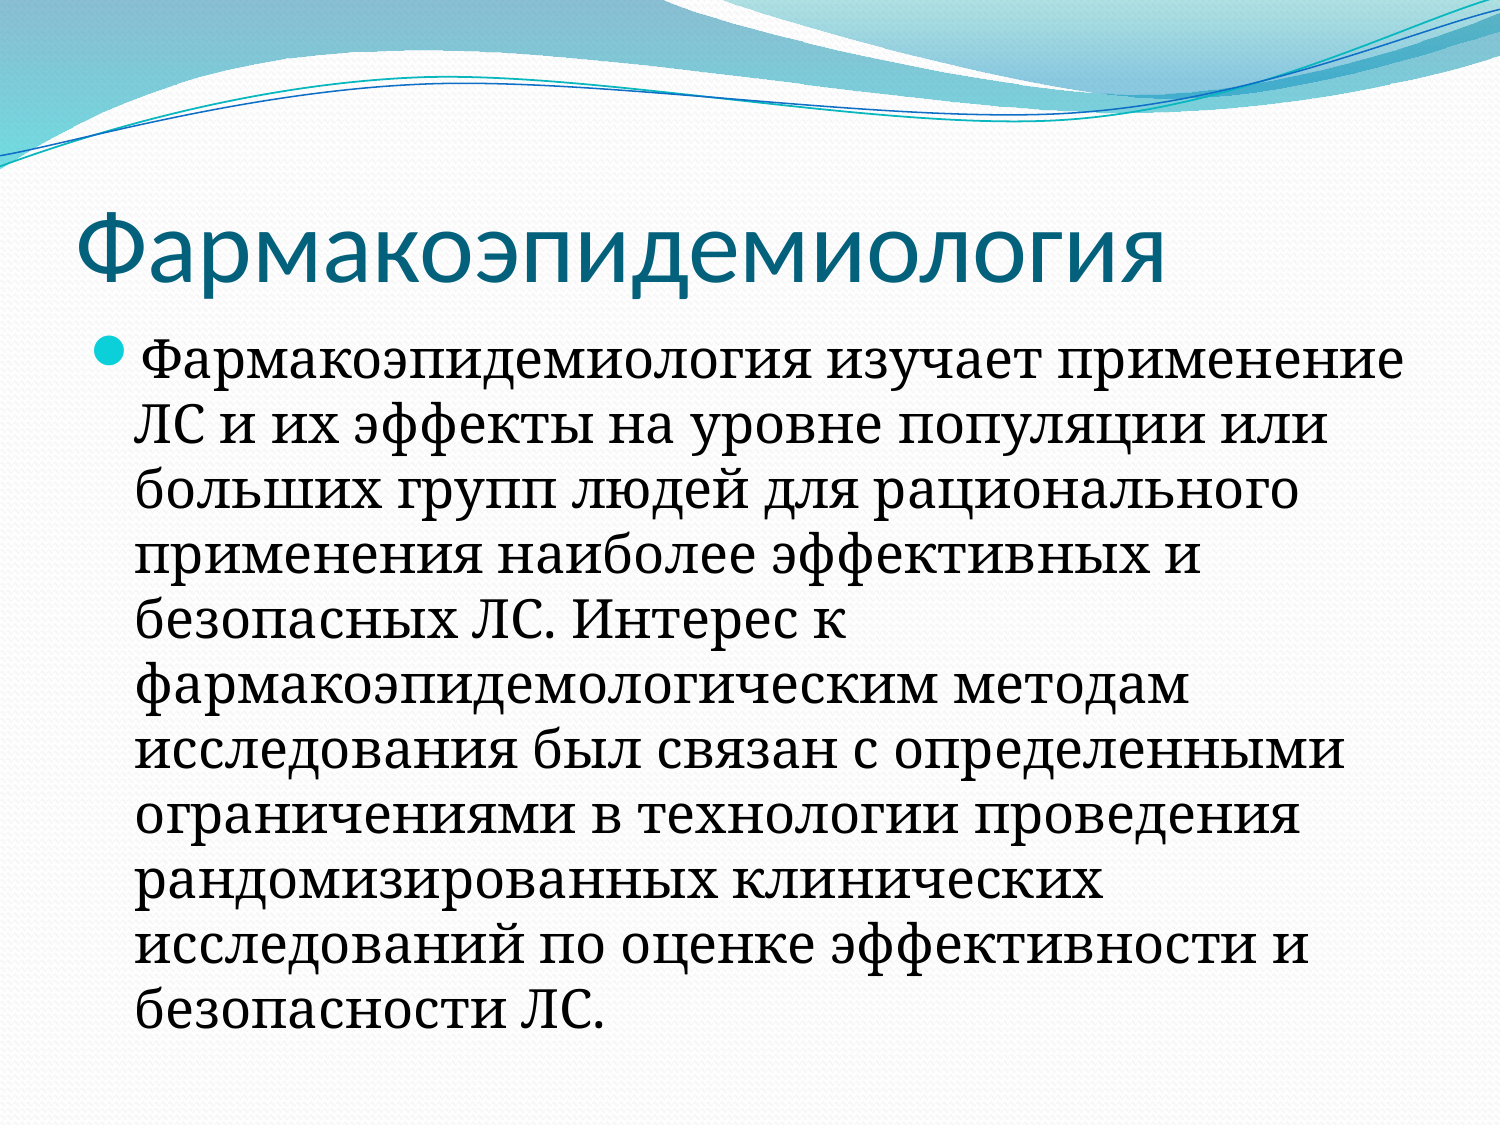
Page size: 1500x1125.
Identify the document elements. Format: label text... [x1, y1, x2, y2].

list Фармакоэпидемиология изучает применение ЛС и их эффекты на уровне популяции или больших групп людей для рационального применения наиболее эффективных и безопасных ЛС. Интерес к фармакоэпидемологическим методам исследования был связан с определенными ограничениями в технологии проведения рандомизированных клинических исследований по оценке эффективности и безопасности ЛС. [75, 317, 1425, 1038]
title Фармакоэпидемиология [75, 115, 1425, 303]
